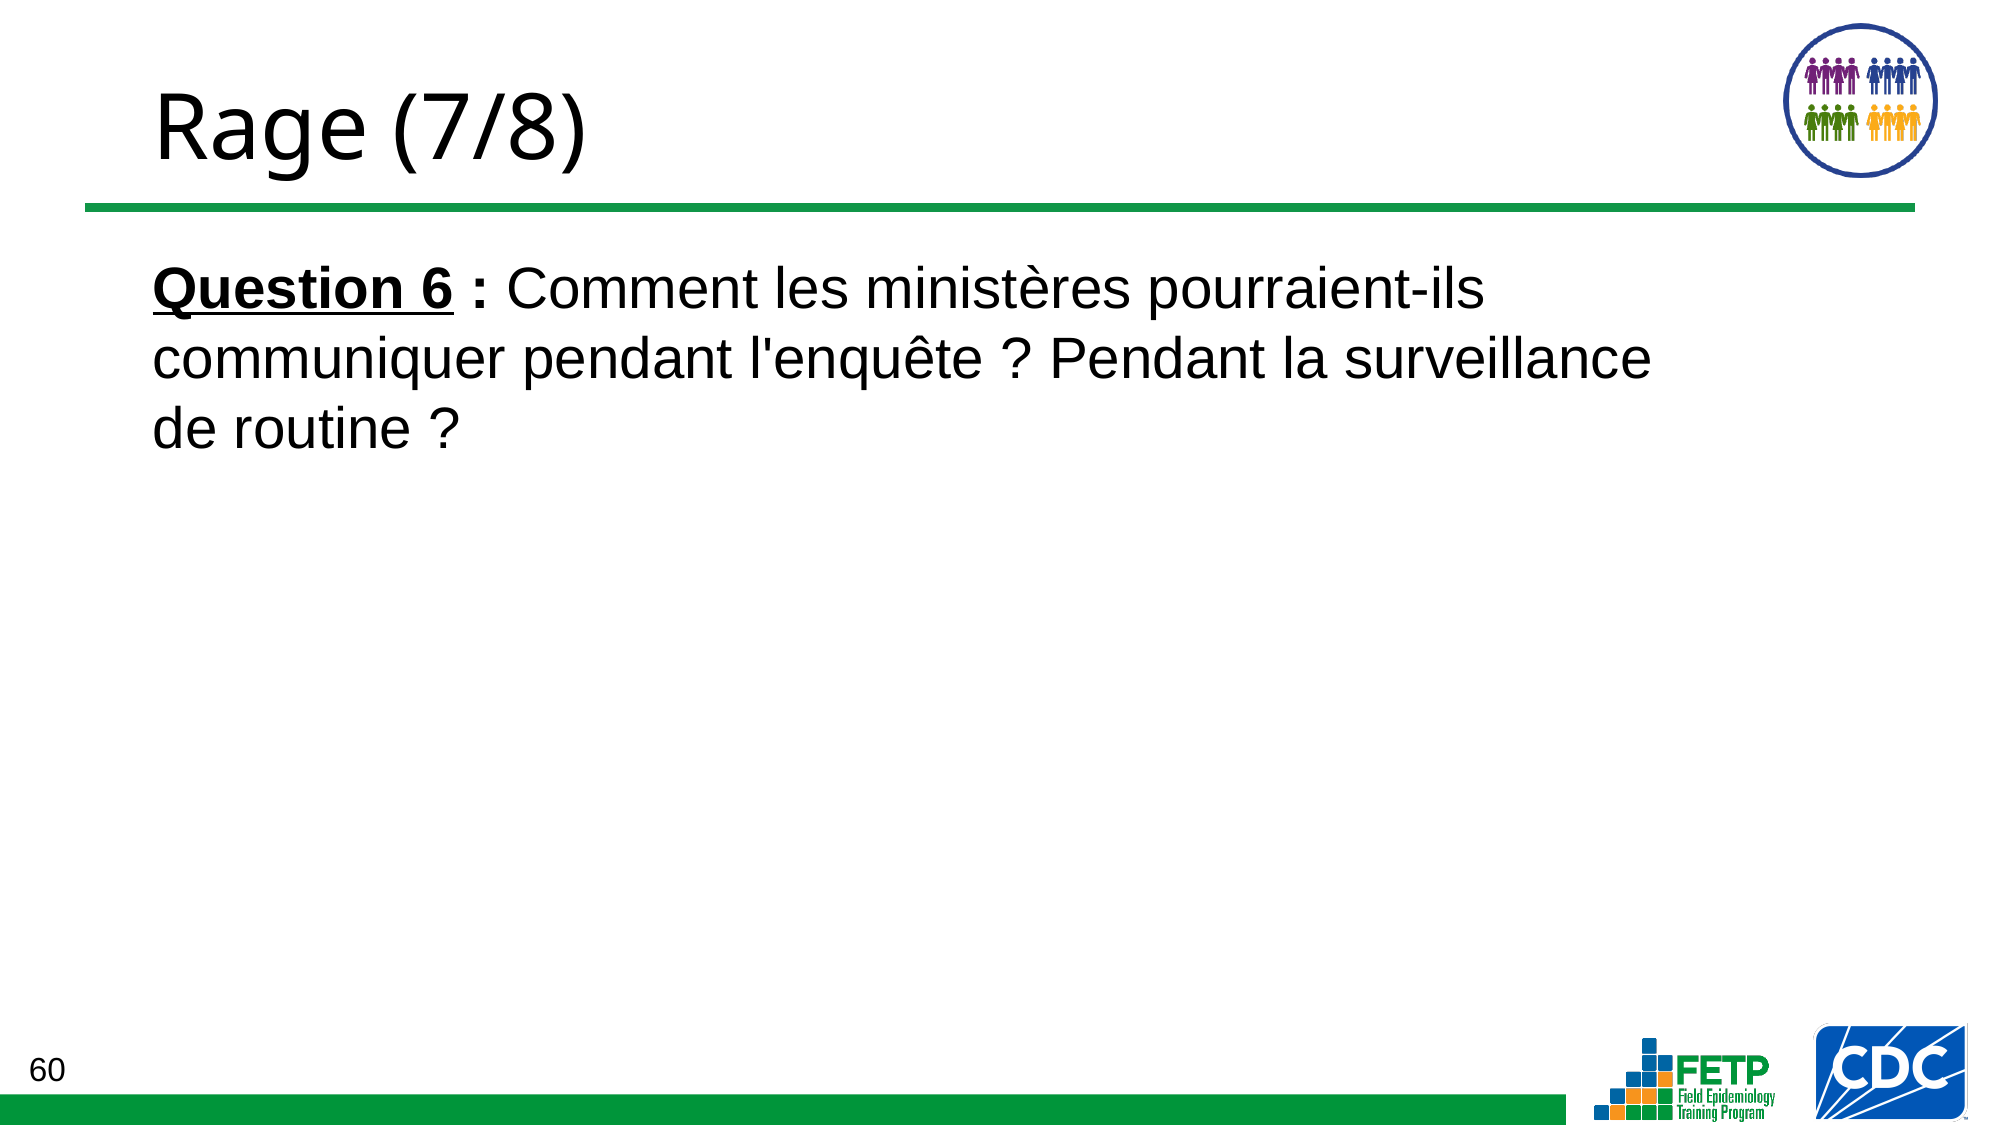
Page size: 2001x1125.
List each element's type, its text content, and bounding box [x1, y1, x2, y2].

title Rage (7/8) [137, 73, 1738, 205]
list Question 6 : Comment les ministères pourraient-ils communiquer pendant l'enquête ? Pendant la surveillance de routine ? [137, 242, 1863, 1004]
picture [1594, 1038, 1775, 1122]
picture [1783, 23, 1938, 178]
picture [1813, 1023, 1968, 1122]
